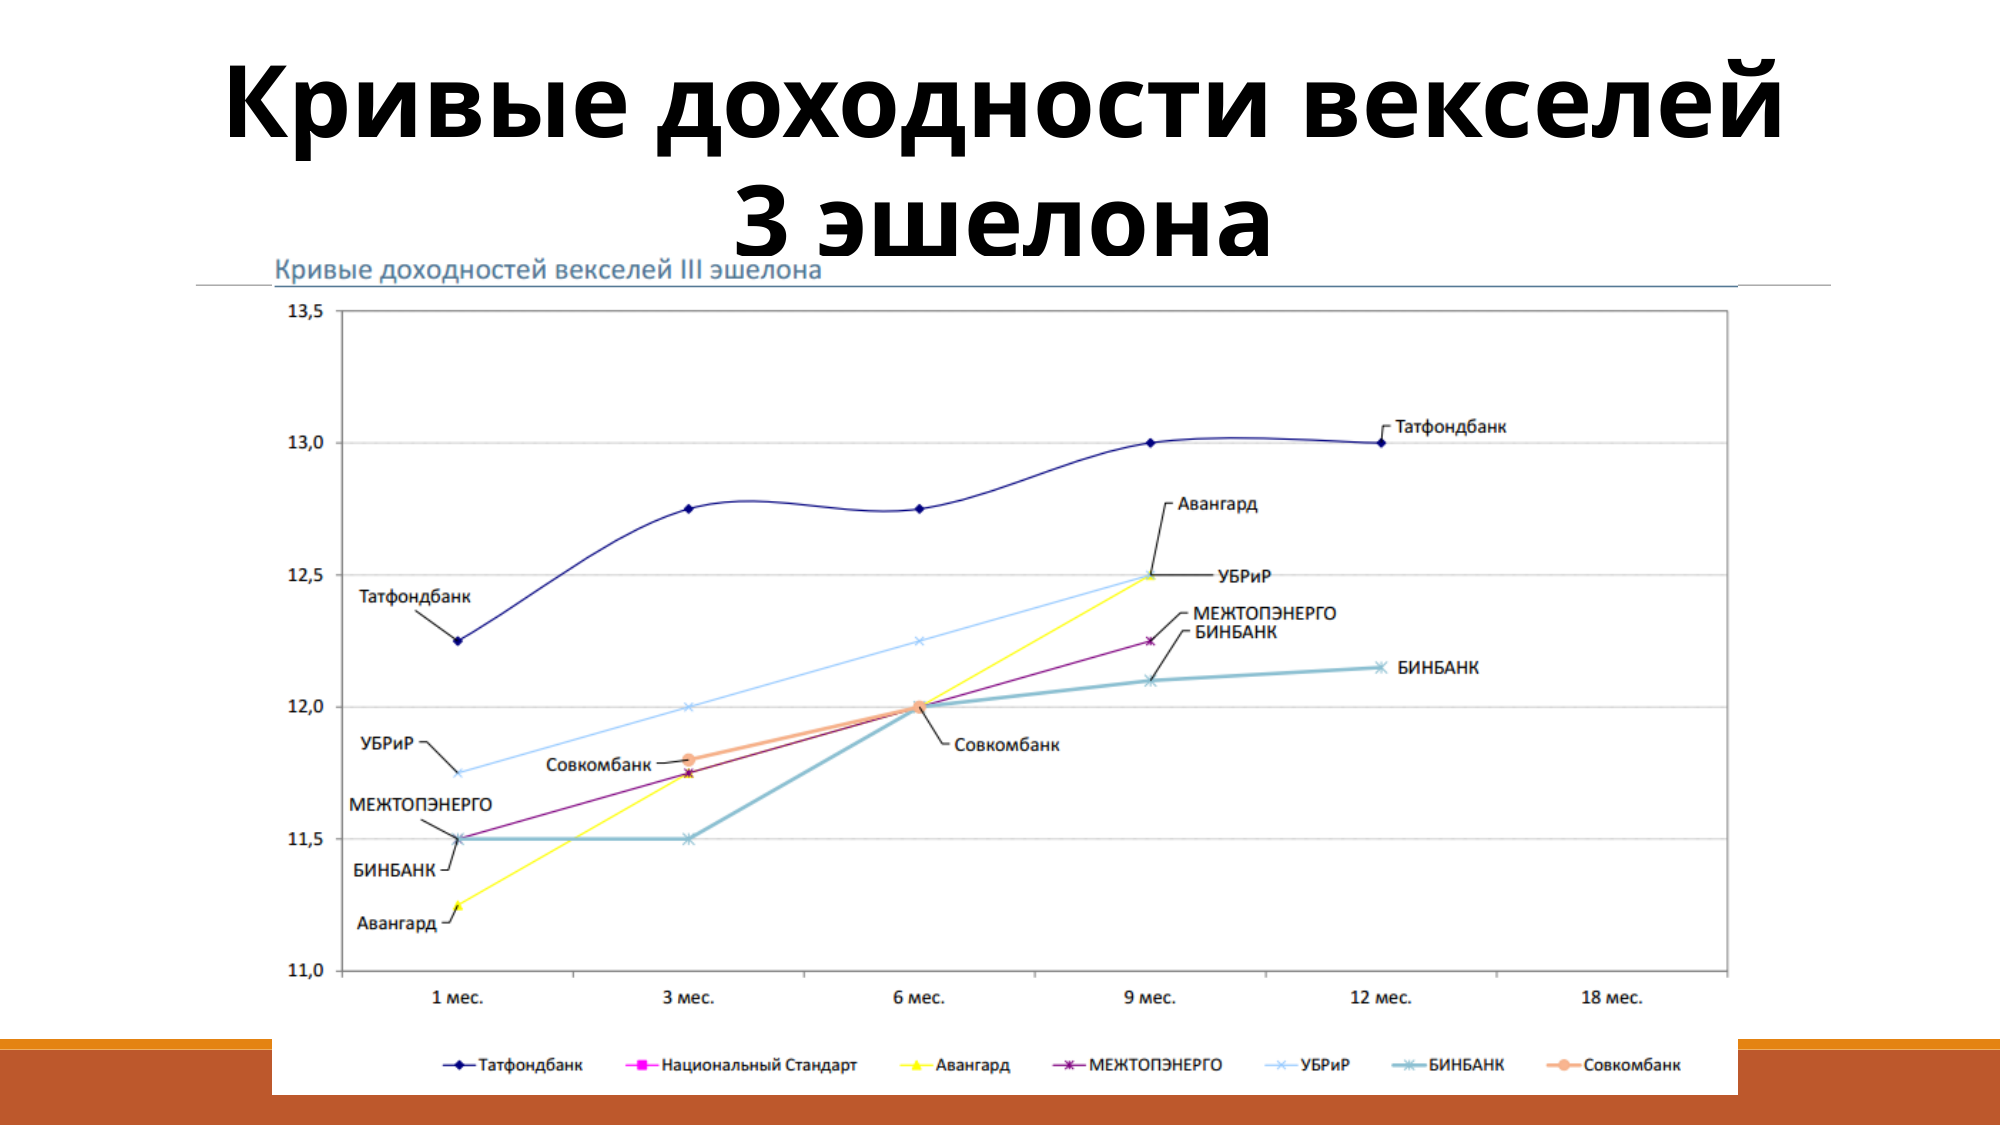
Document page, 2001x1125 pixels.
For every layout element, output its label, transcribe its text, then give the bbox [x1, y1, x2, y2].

text_box Кривые доходности векселей 3 эшелона [180, 47, 1830, 285]
picture [272, 256, 1738, 1095]
